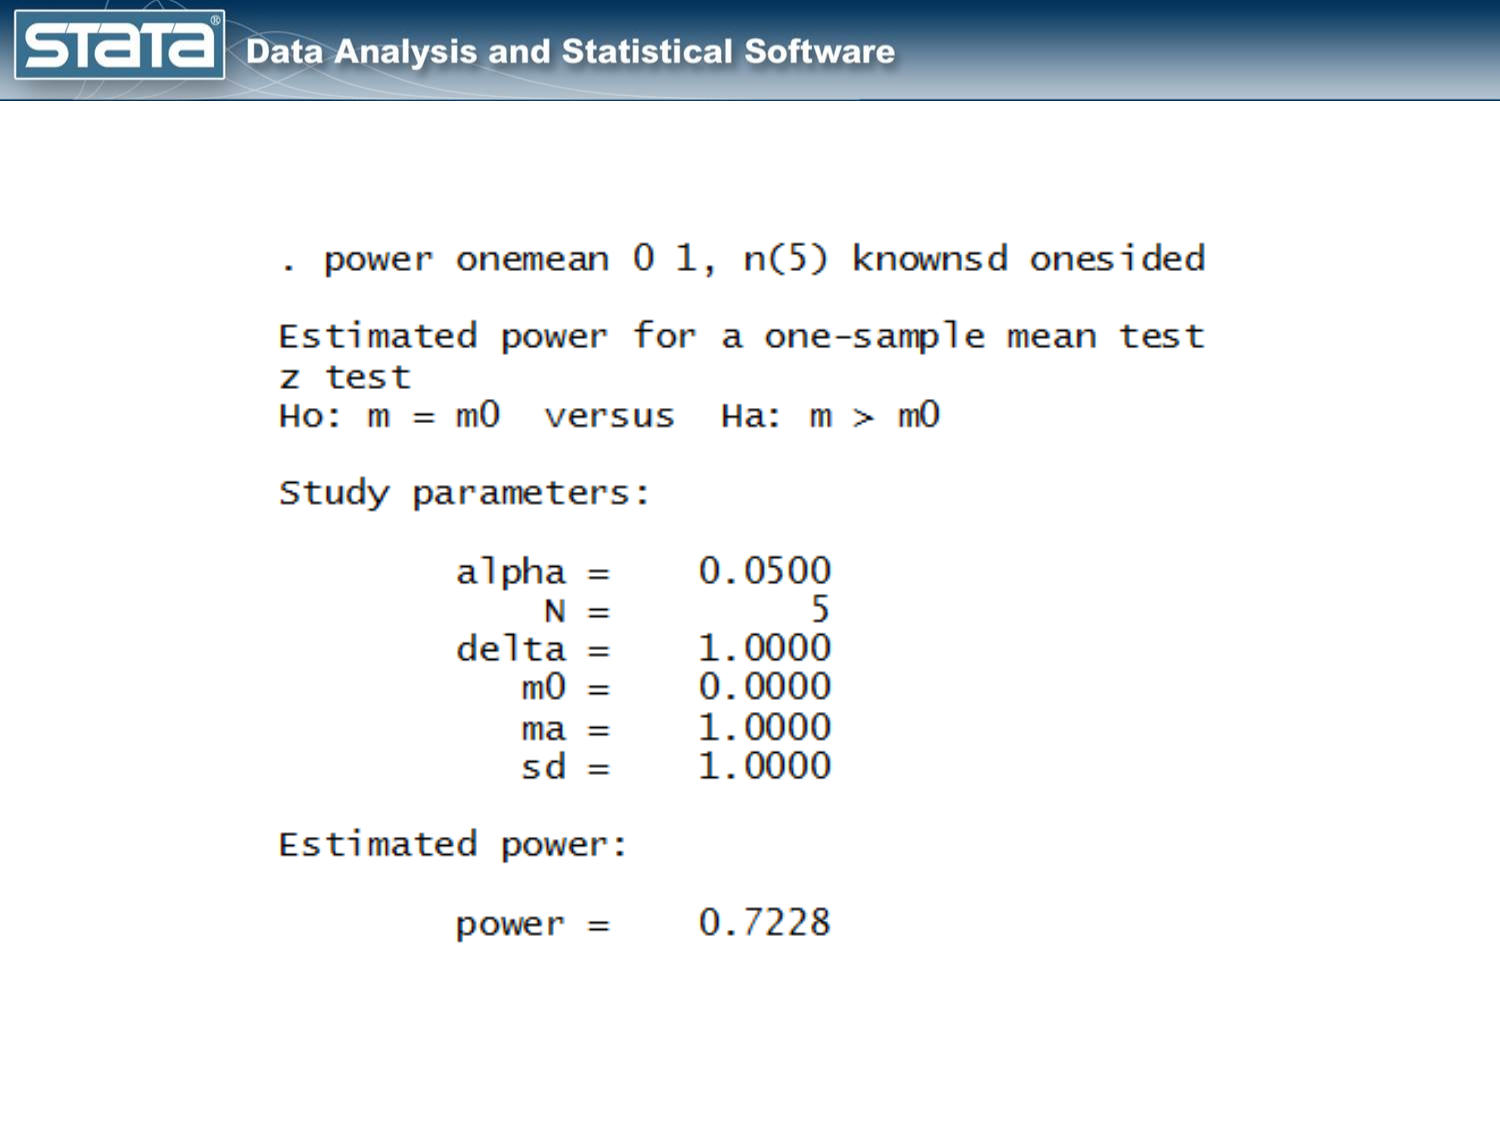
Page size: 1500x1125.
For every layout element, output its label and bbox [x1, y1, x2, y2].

picture [0, 0, 1500, 102]
list [259, 212, 1241, 963]
